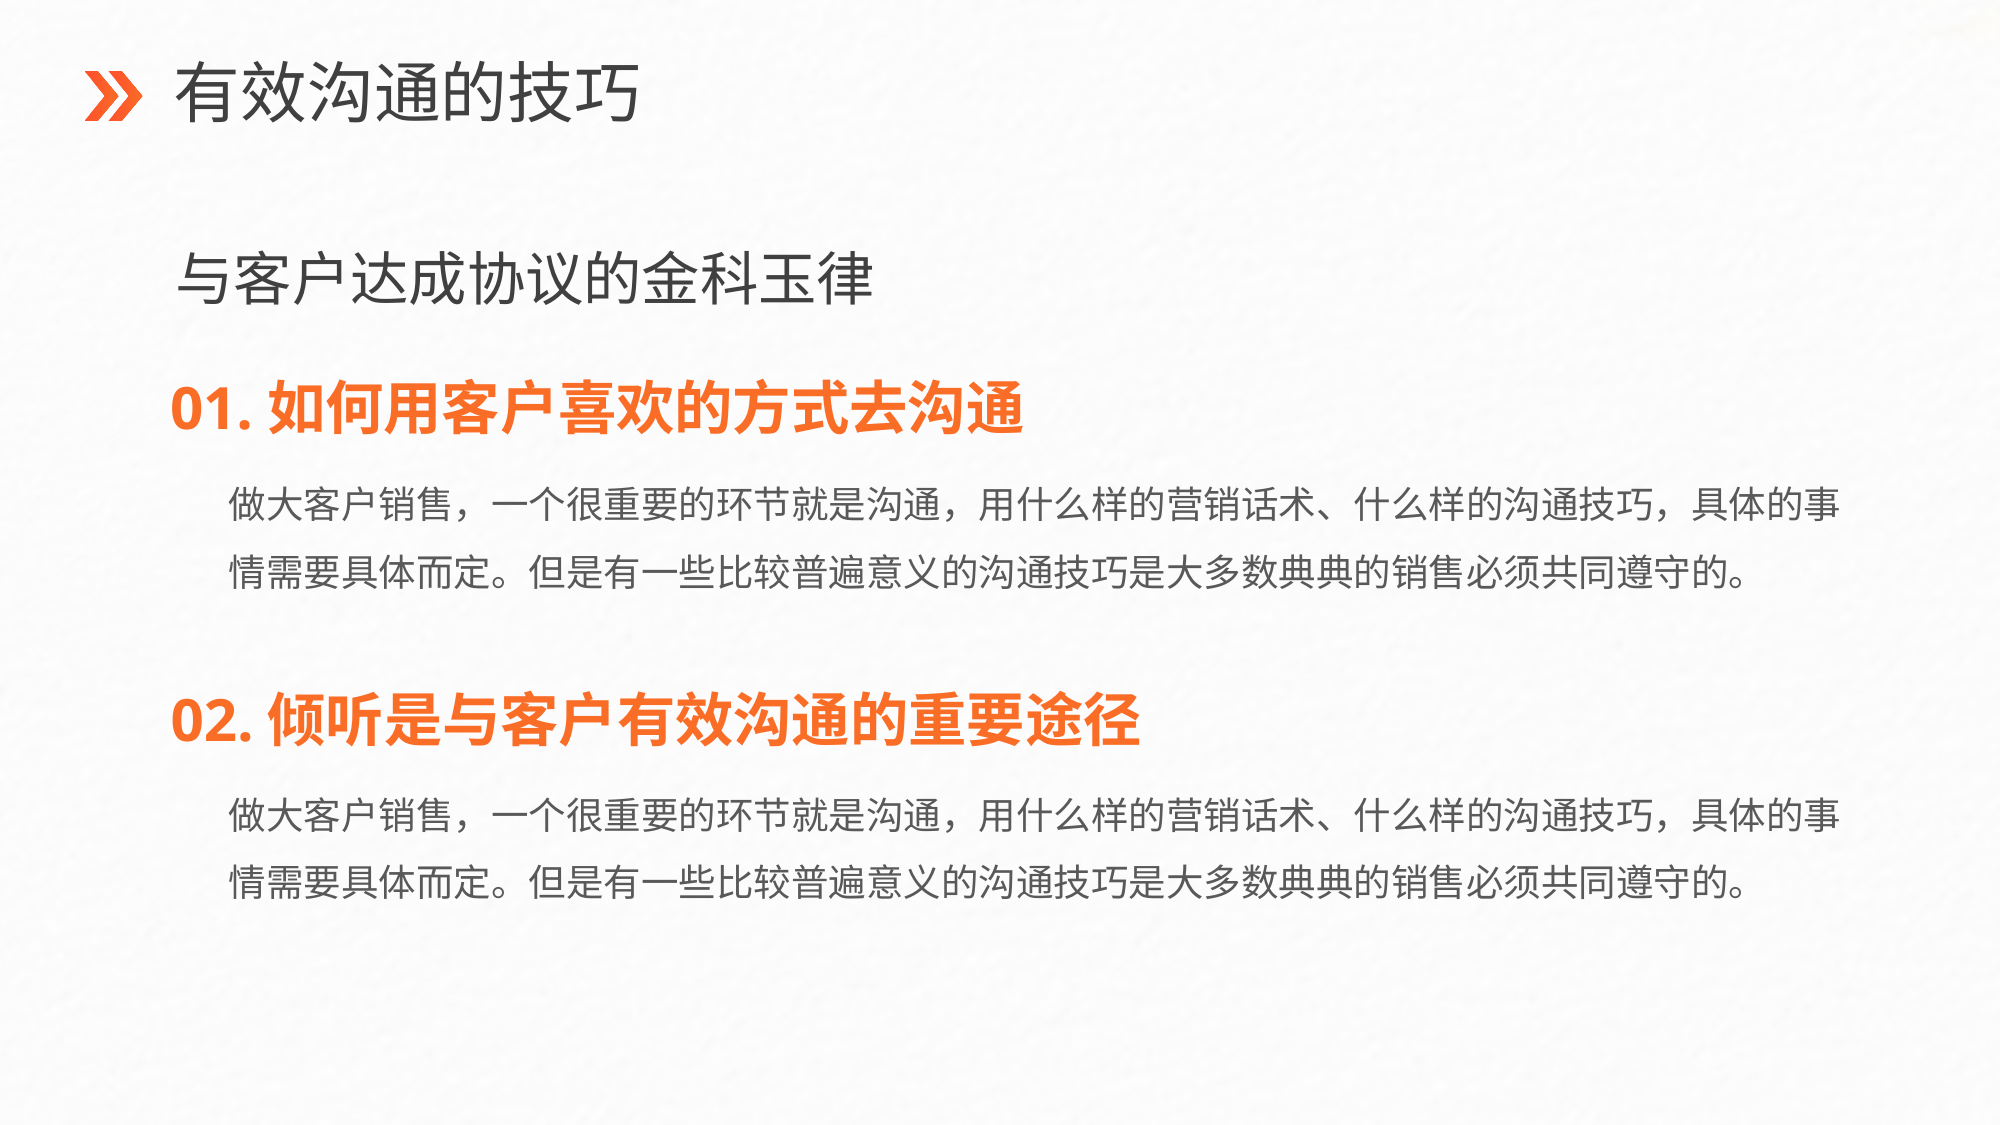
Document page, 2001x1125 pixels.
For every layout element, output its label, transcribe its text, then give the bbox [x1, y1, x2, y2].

text_box 02.倾听是与客户有效沟通的重要途径 [155, 676, 1157, 761]
text_box 01.如何用客户喜欢的方式去沟通 [155, 363, 1040, 449]
text_box 与客户达成协议的金科玉律 [161, 234, 890, 320]
text_box 做大客户销售，一个很重要的环节就是沟通，用什么样的营销话术、什么样的沟通技巧，具体的事情需要具体而定。但是有一些比较普遍意义的沟通技巧是大多数典典的销售必须共同遵守的。 [213, 761, 1886, 912]
text_box 做大客户销售，一个很重要的环节就是沟通，用什么样的营销话术、什么样的沟通技巧，具体的事情需要具体而定。但是有一些比较普遍意义的沟通技巧是大多数典典的销售必须共同遵守的。 [213, 451, 1886, 602]
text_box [84, 71, 143, 121]
text_box 有效沟通的技巧 [159, 43, 657, 139]
